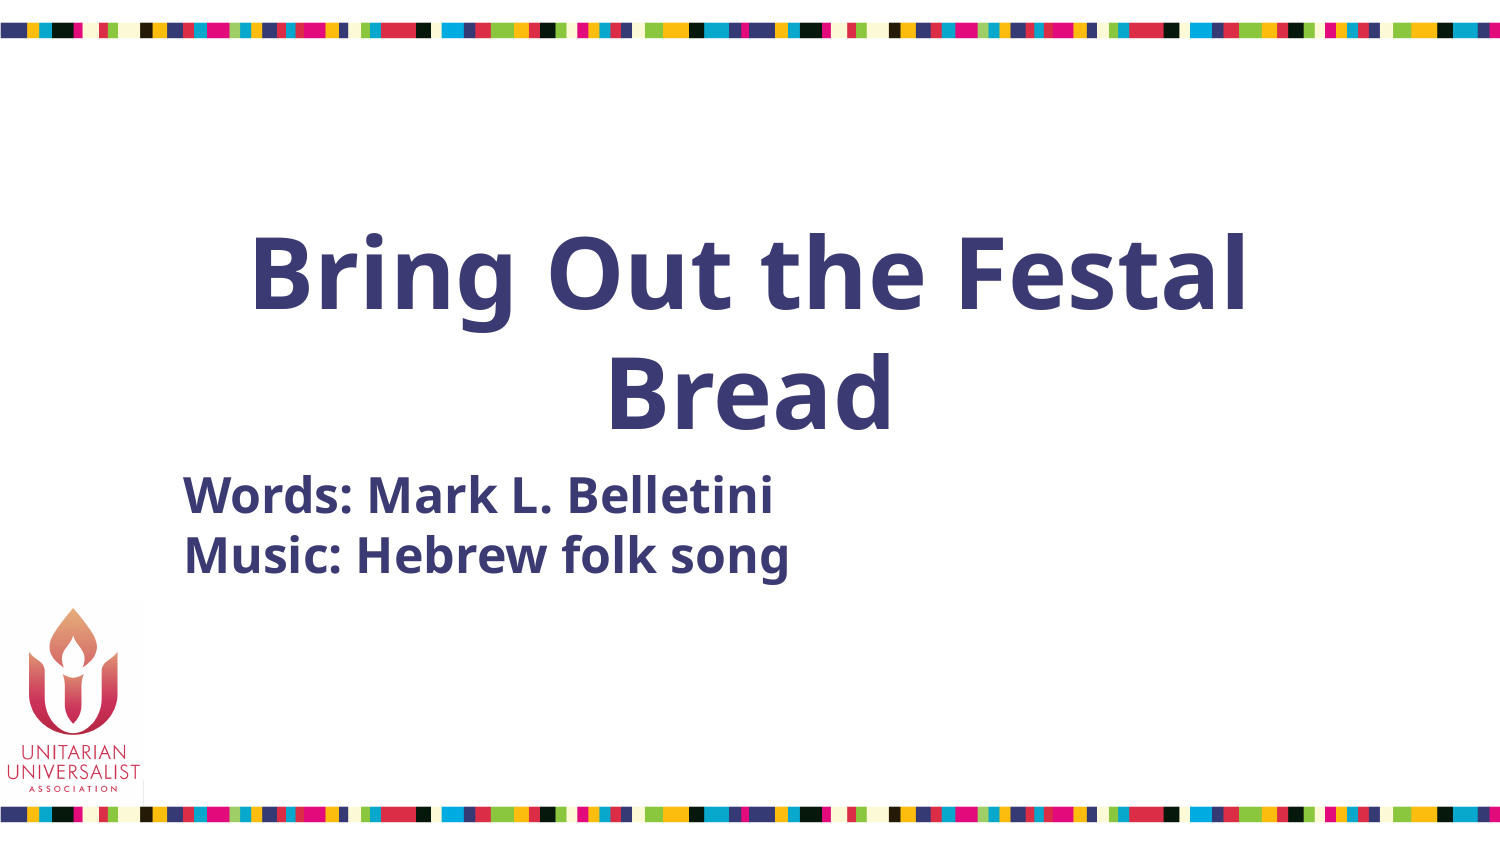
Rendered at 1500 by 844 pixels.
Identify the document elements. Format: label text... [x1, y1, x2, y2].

picture [0, 600, 1500, 824]
text_box Words: Mark L. Belletini Music: Hebrew folk song [168, 448, 1495, 659]
text_box Bring Out the Festal Bread [74, 75, 1425, 465]
picture [0, 22, 1500, 40]
